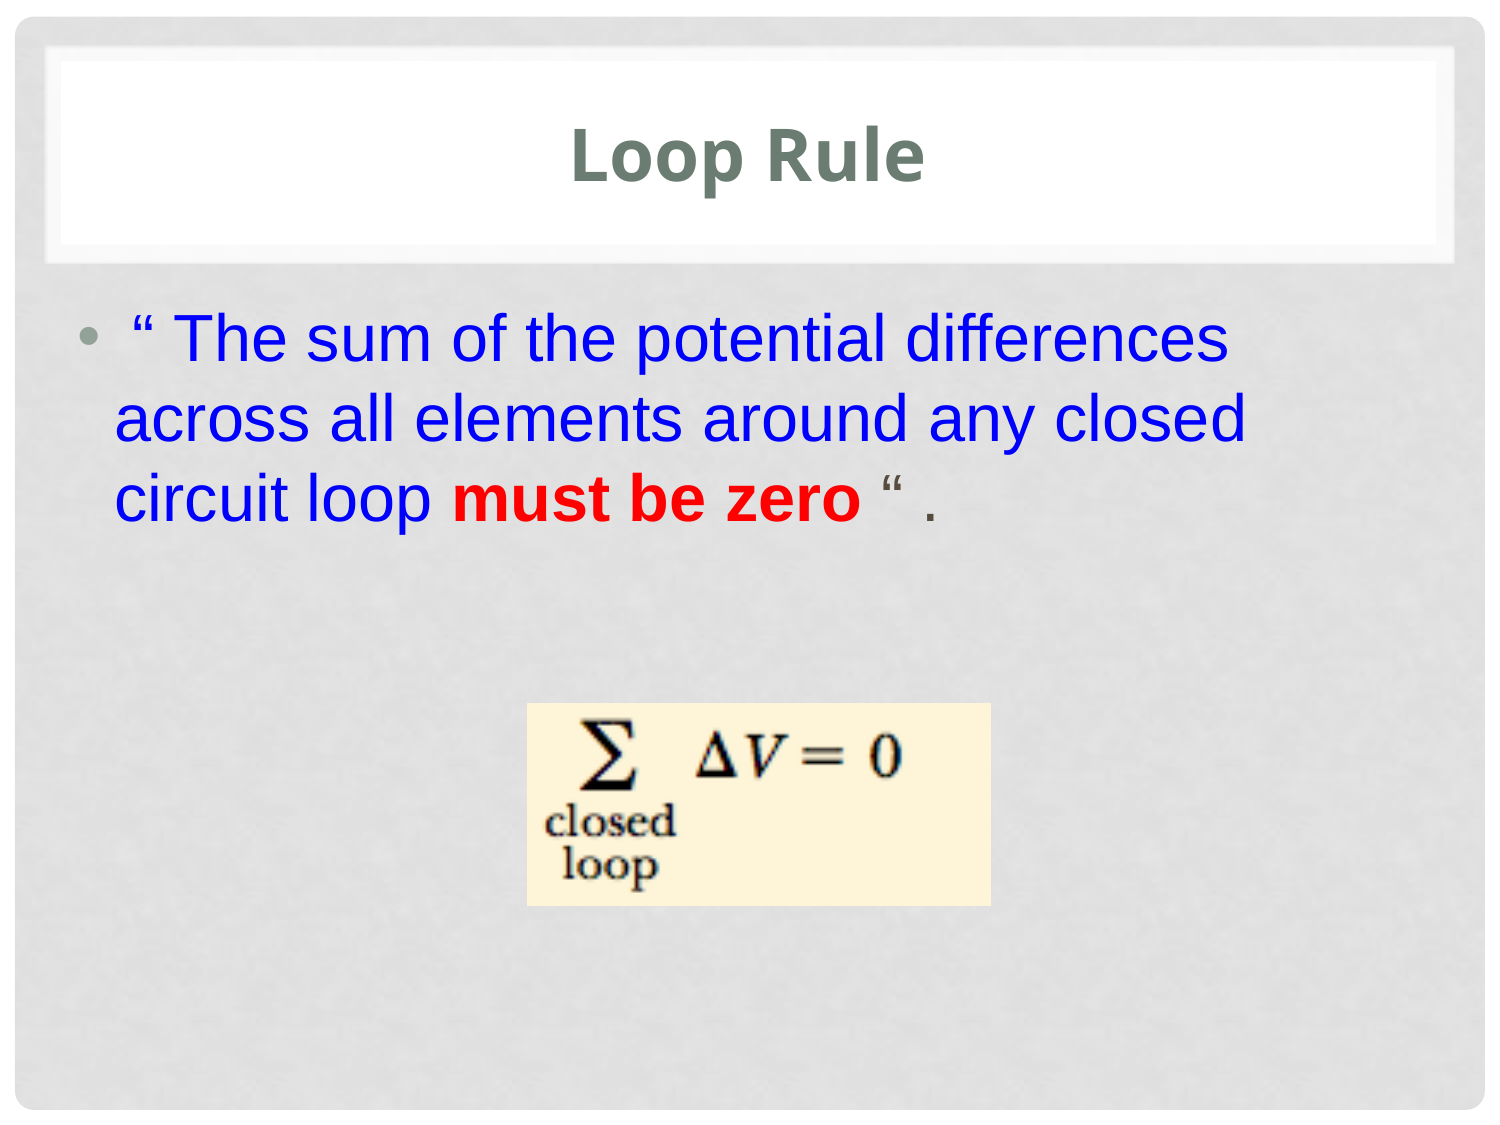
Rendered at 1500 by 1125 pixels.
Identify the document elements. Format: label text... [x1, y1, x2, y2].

list “ The sum of the potential differences across all elements around any closed circuit loop must be zero “ . [43, 287, 1445, 1005]
picture [527, 703, 991, 906]
title Loop Rule [69, 66, 1425, 238]
